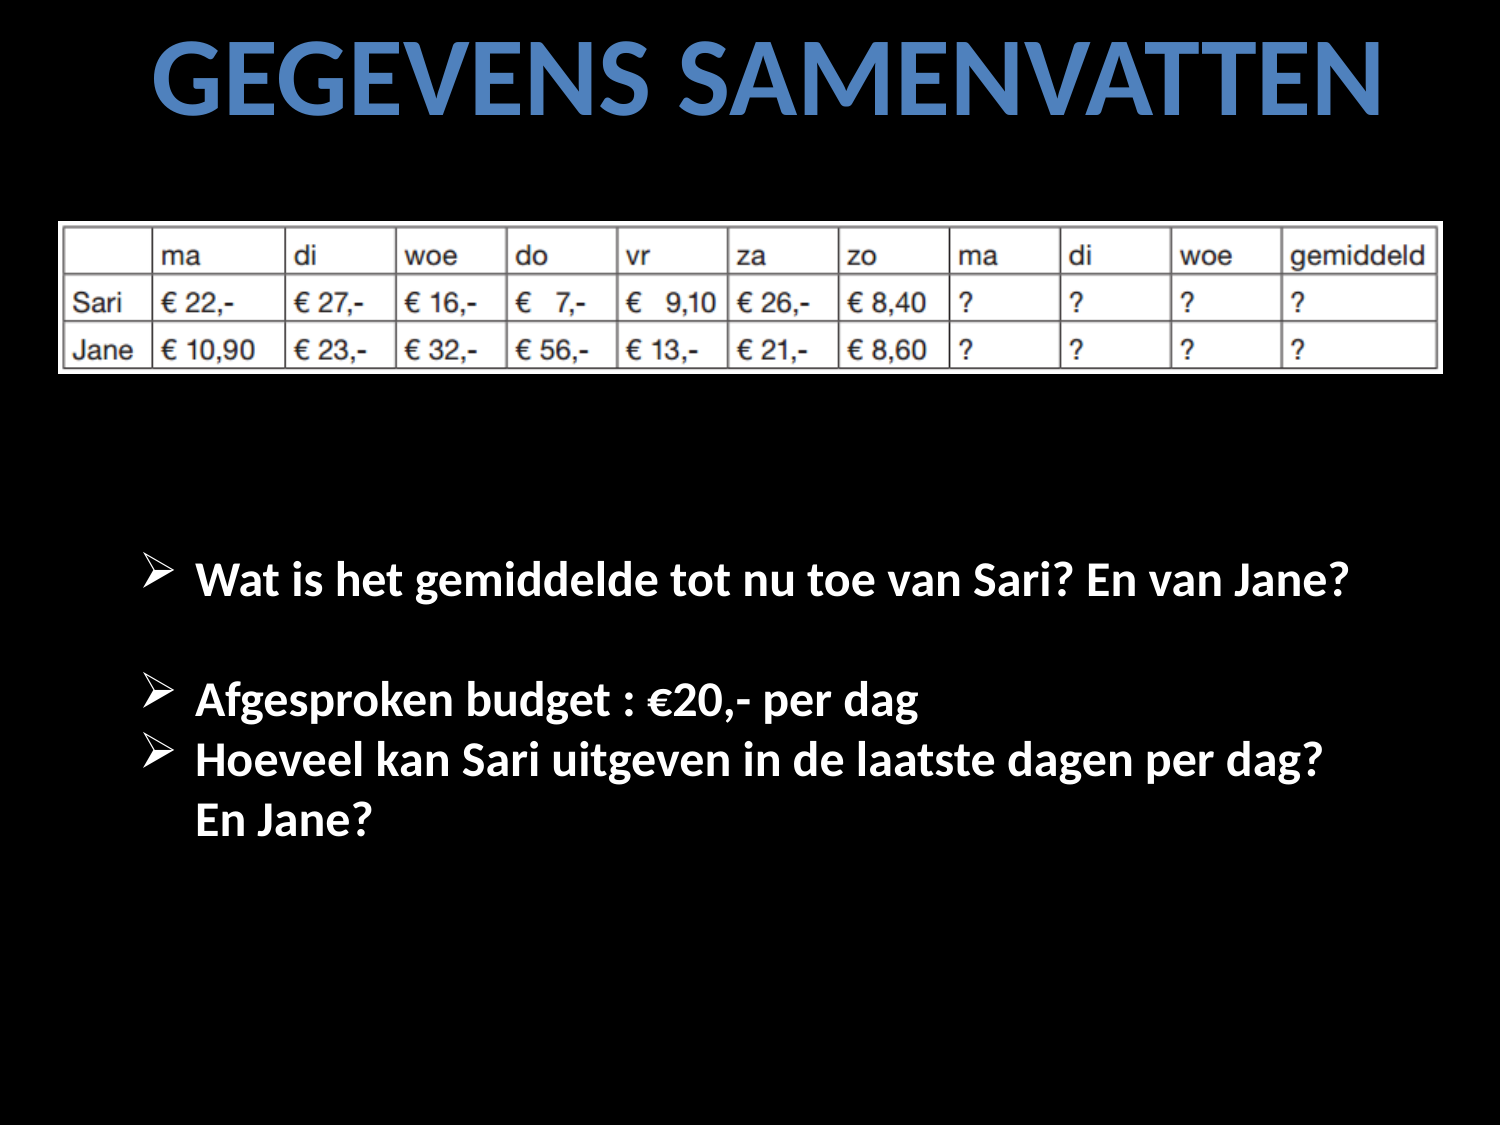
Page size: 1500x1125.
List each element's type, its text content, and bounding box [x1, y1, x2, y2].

text_box Wat is het gemiddelde tot nu toe van Sari? En van Jane? Afgesproken budget : €20,- per dag Hoeveel kan Sari uitgeven in de laatste dagen per dag? En Jane? is [123, 538, 1376, 899]
text_box Gegevens samenvatten [136, 0, 1402, 146]
picture [58, 221, 1443, 374]
